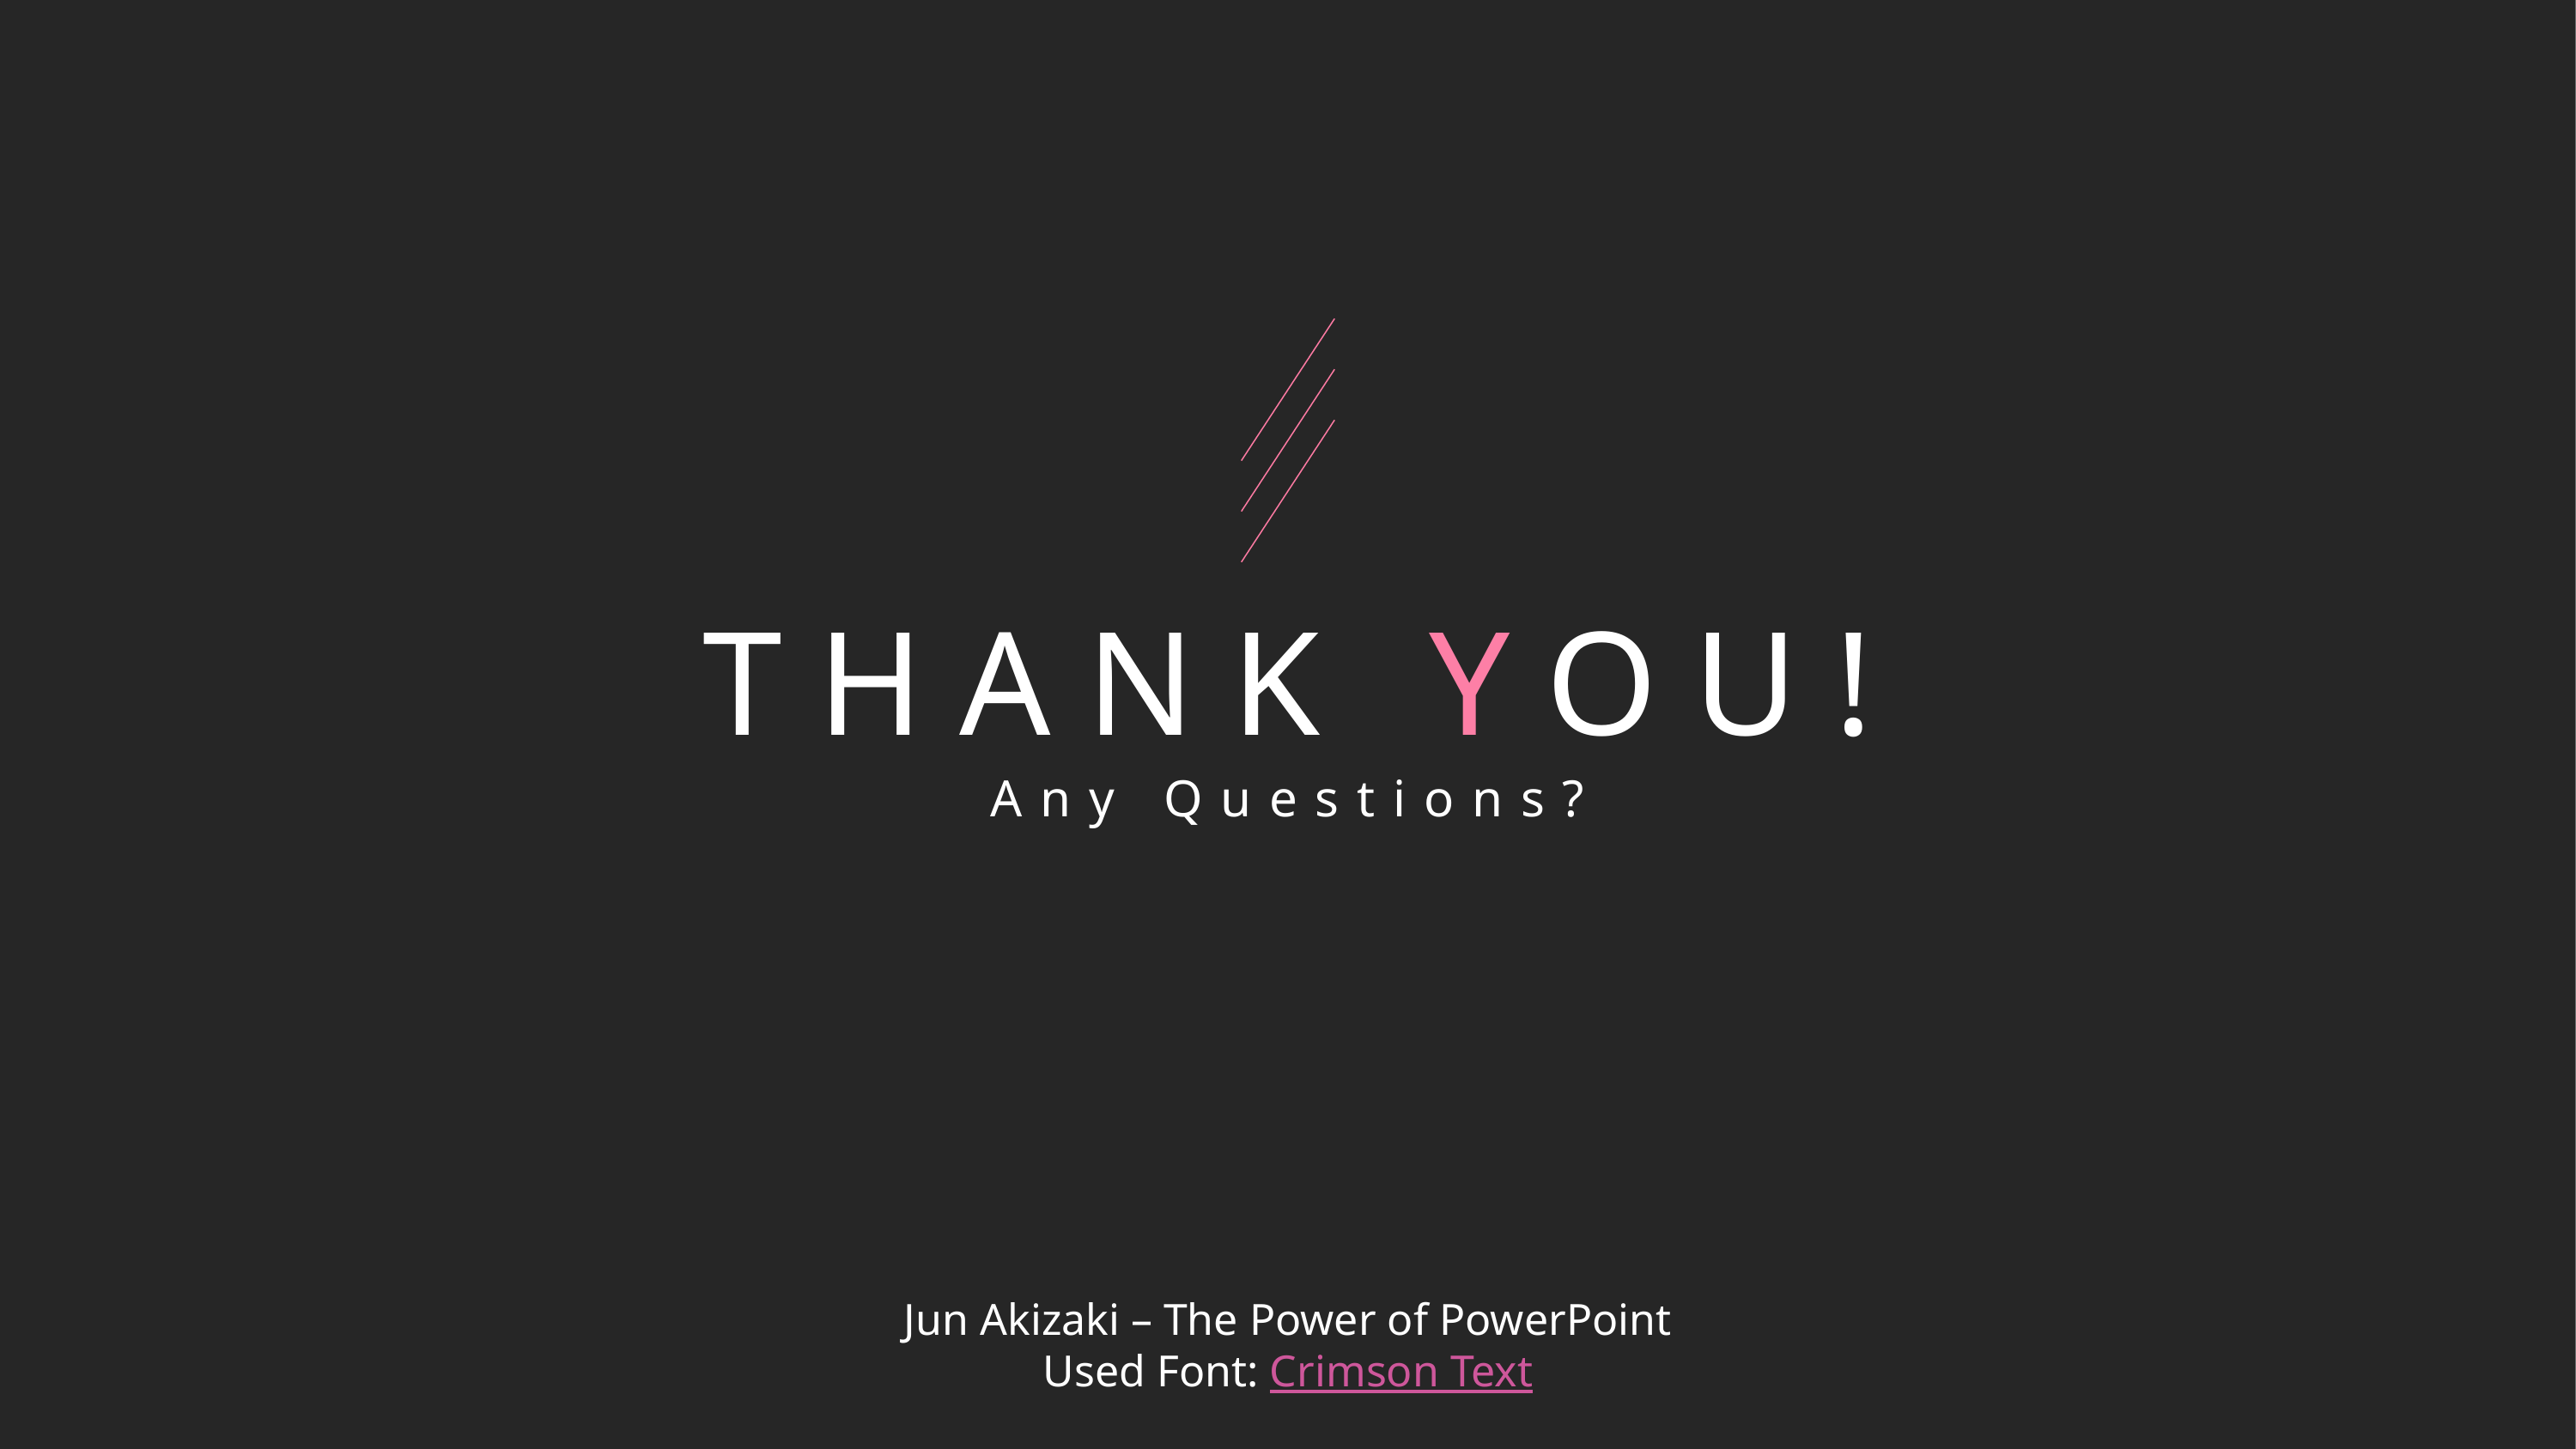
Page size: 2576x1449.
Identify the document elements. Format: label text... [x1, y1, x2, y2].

list Jun Akizaki – The Power of PowerPoint Used Font: Crimson Text [137, 1149, 2439, 1414]
title THANK YOU! [129, 572, 2447, 775]
list Any Questions? [137, 755, 2439, 836]
